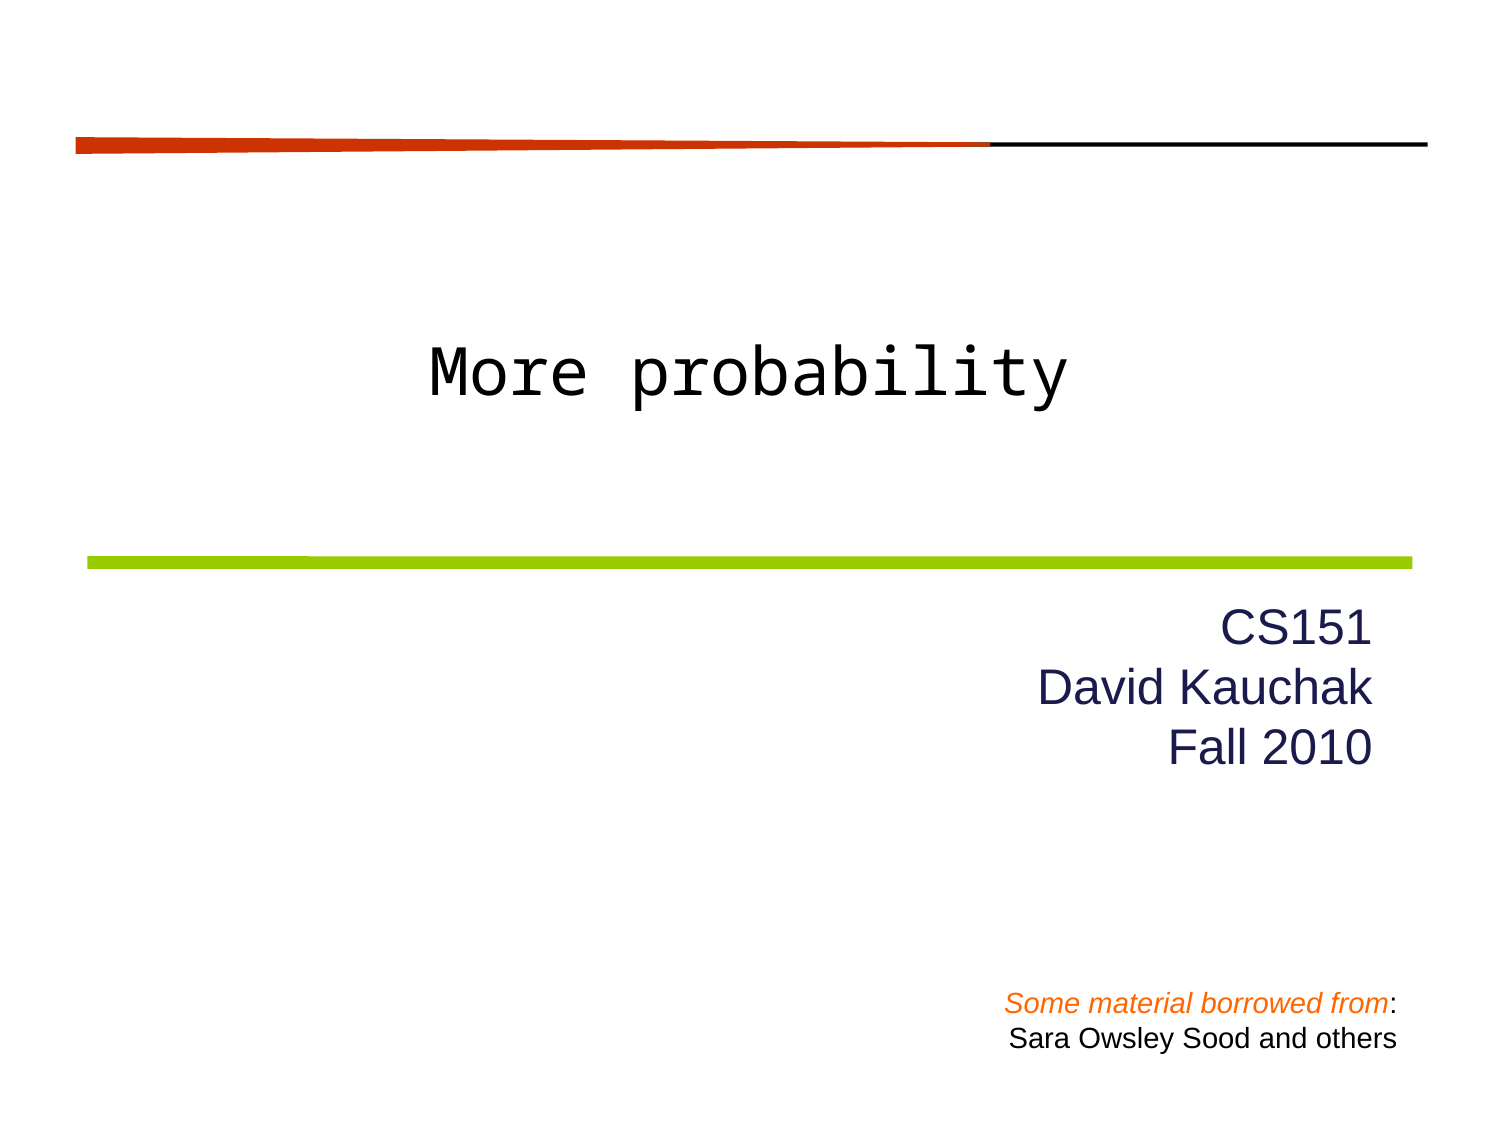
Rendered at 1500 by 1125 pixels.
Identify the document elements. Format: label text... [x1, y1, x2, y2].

text_box CS151 David Kauchak Fall 2010 [624, 587, 1388, 875]
title More probability [112, 274, 1388, 463]
text_box Some material borrowed from: Sara Owsley Sood and others [662, 976, 1413, 1062]
